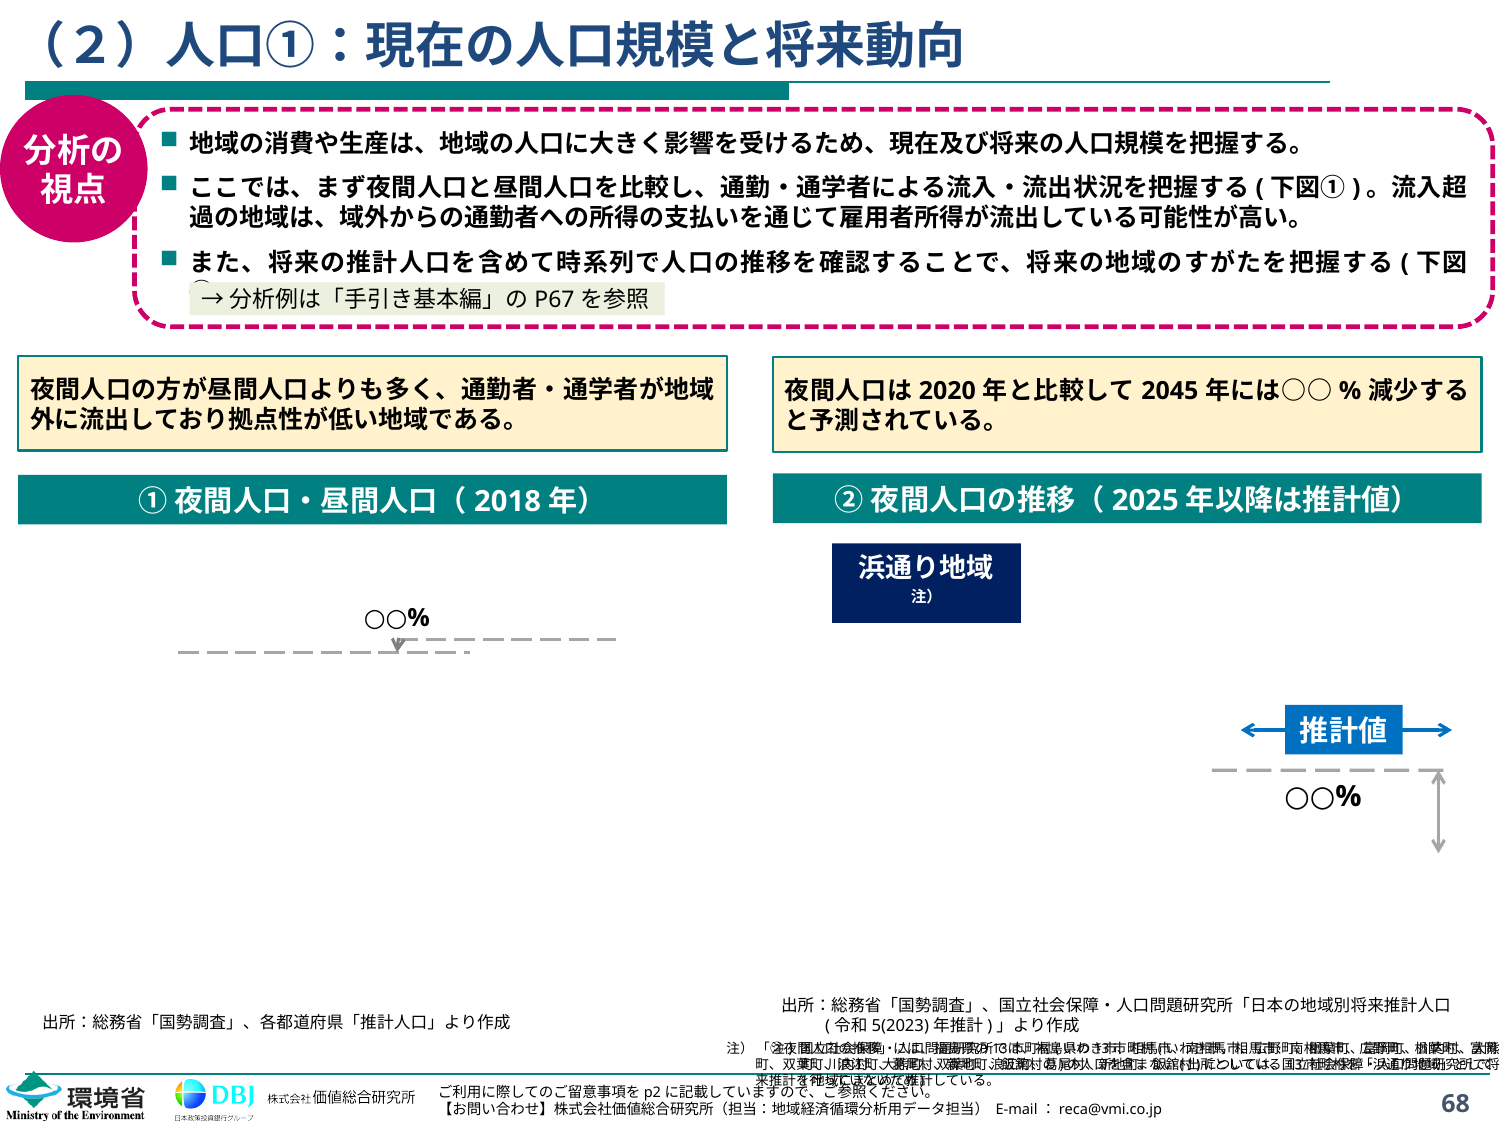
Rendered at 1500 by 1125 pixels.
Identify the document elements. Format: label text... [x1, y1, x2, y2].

text_box 出所：総務省「国勢調査」、国立社会保障・人口問題研究所「日本の地域別将来推計人口(令和5(2023)年推計)」より作成 [766, 987, 1475, 1039]
text_box 夜間人口の方が昼間人口よりも多く、通勤者・通学者が地域外に流出しており拠点性が低い地域である。 [18, 356, 727, 451]
text_box →分析例は「手引き基本編」のP67を参照 [189, 282, 665, 316]
text_box 出所：総務省「国勢調査」、各都道府県「推計人口」より作成 [27, 1004, 694, 1039]
text_box ②夜間人口の推移（2025年以降は推計値） [772, 473, 1482, 524]
text_box ○○% [1269, 770, 1438, 820]
text_box ○○% [324, 593, 470, 639]
slide_number 68 [1411, 1089, 1500, 1122]
title （２）人口①：現在の人口規模と将来動向 [0, 0, 1304, 82]
text_box 注） 「②夜間人口の推移」には、福島県の13市町村(いわき市、相馬市、南相馬市、広野町、楢葉町、富岡町、川内村、大熊町、双葉町、浪江町、葛尾村、新地町、飯舘村の)の人口を含まない(出所としている国立社会保障・人口問題研究所で将来推計を行っていないため) [726, 1039, 1500, 1089]
text_box 地域の消費や生産は、地域の人口に大きく影響を受けるため、現在及び将来の人口規模を把握する。 ここでは、まず夜間人口と昼間人口を比較し、通勤・通学者による流入・流出状況を把握する(下図①)。流入超過の地域は、域外からの通勤者への所得の支払いを通じて雇用者所得が流出している可能性が高い。 また、将来の推計人口を含めて時系列で人口の推移を確認することで、将来の地域のすがたを把握する(下図②)。 [134, 109, 1493, 327]
text_box ①夜間人口・昼間人口（2018年） [18, 474, 727, 525]
text_box 推計値 [1285, 739, 1403, 755]
text_box 浜通り地域注） [832, 543, 1021, 623]
text_box 夜間人口は2020年と比較して2045年には○○%減少すると予測されている。 [772, 357, 1482, 452]
picture [171, 1075, 419, 1125]
text_box 分析の 視点 [0, 94, 148, 243]
text_box 推計値 [1285, 704, 1403, 729]
picture [2, 1071, 148, 1125]
